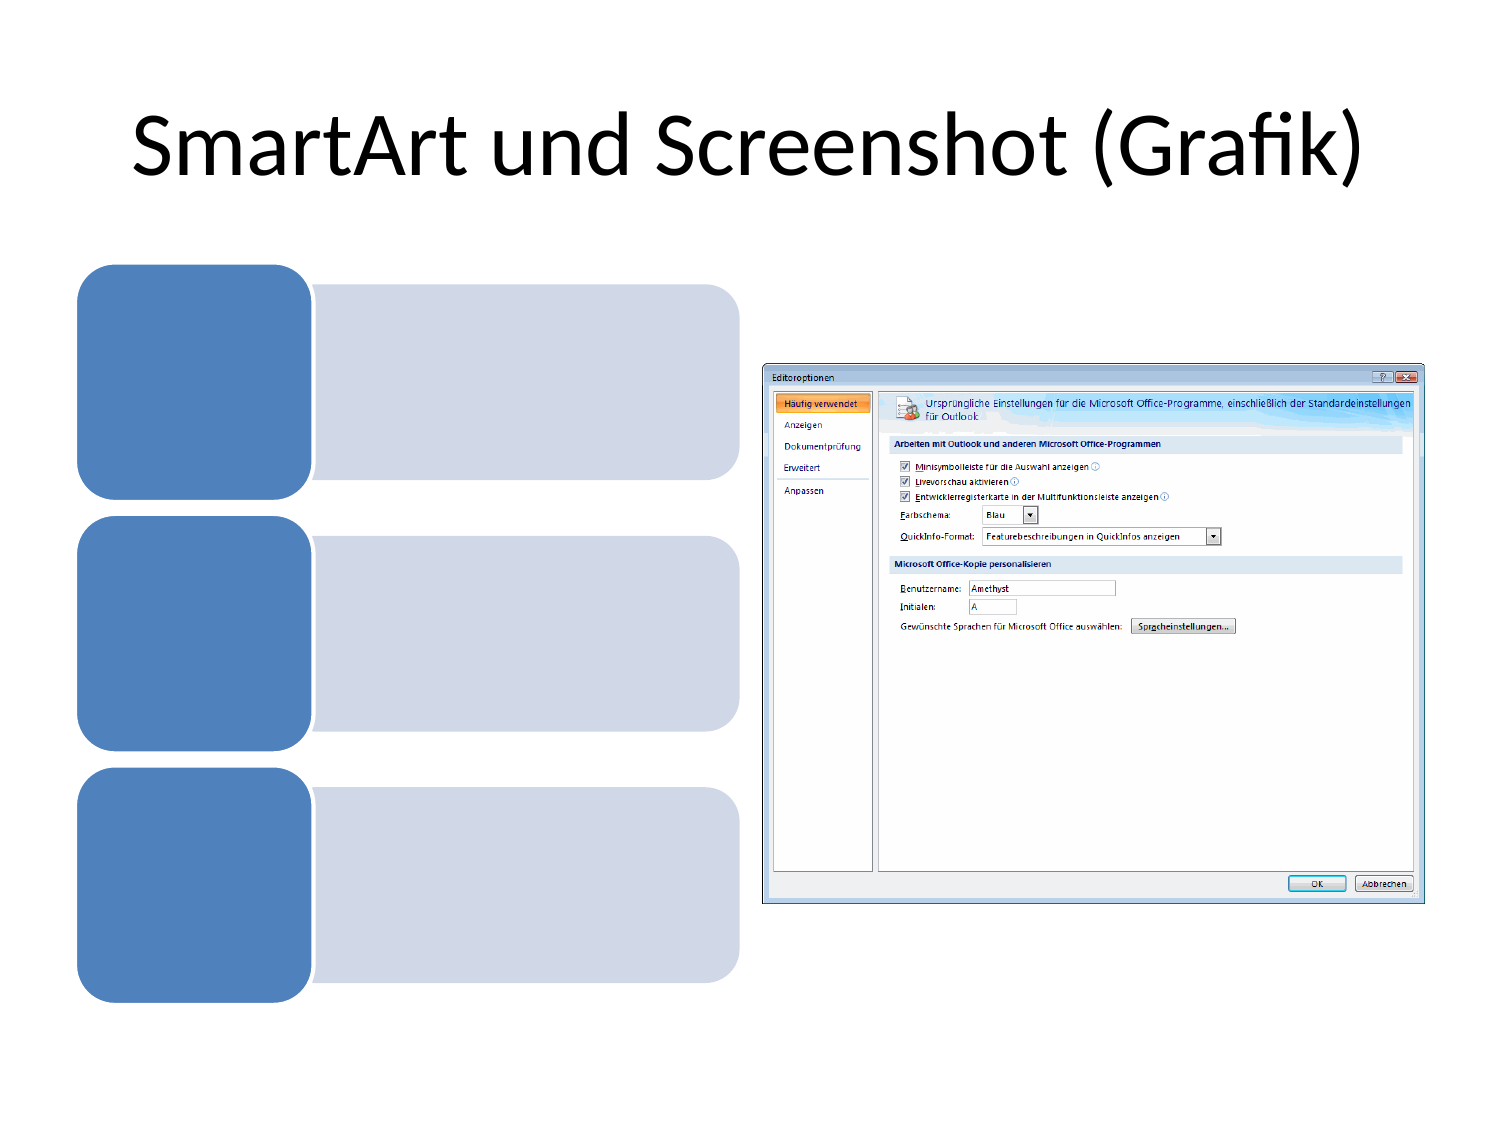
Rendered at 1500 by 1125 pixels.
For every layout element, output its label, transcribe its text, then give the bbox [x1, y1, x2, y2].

title SmartArt und Screenshot (Grafik) [75, 45, 1425, 233]
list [762, 363, 1426, 904]
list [74, 262, 738, 1006]
